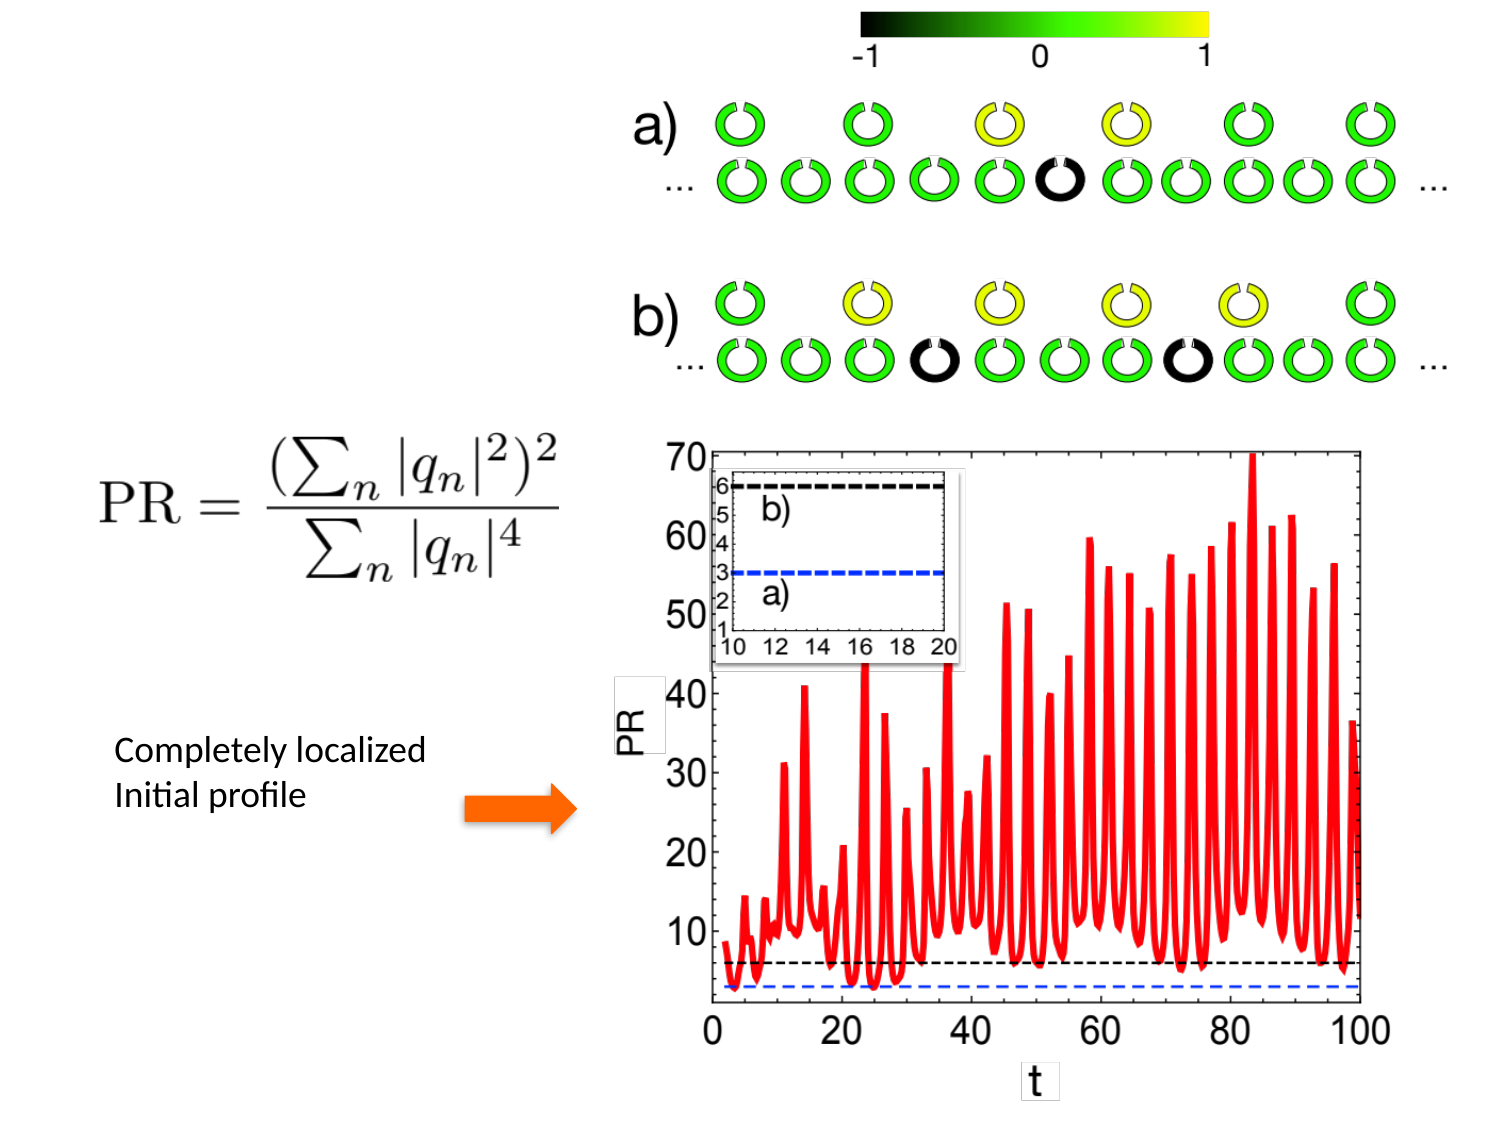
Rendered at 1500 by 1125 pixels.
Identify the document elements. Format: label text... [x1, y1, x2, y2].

picture [99, 432, 560, 582]
picture [588, 0, 1468, 1125]
text_box Completely localized Initial profile [99, 717, 521, 822]
text_box [464, 783, 577, 835]
